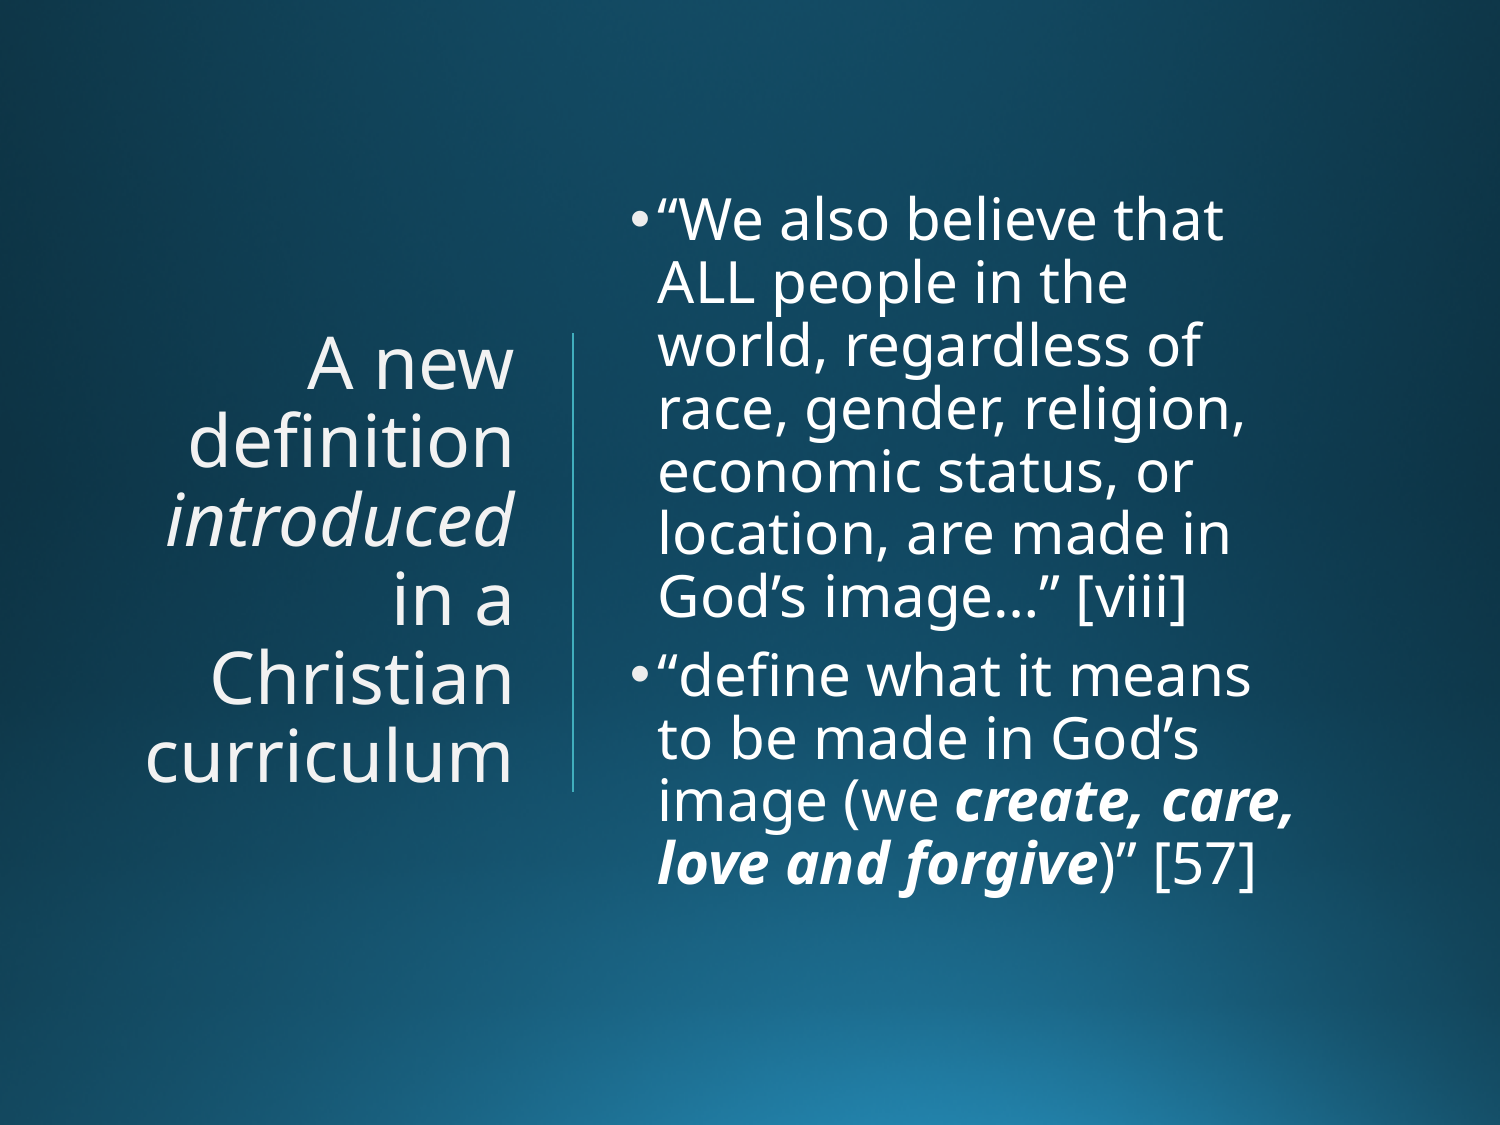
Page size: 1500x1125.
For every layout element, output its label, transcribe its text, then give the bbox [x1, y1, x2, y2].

text_box [0, 0, 1500, 1125]
list “We also believe that ALL people in the world, regardless of race, gender, religion, economic status, or location, are made in God’s image…” [viii] “define what it means to be made in God’s image (we create, care, love and forgive)” [57] [614, 183, 1318, 942]
title A new definition introduced in a Christian curriculum [103, 183, 531, 942]
